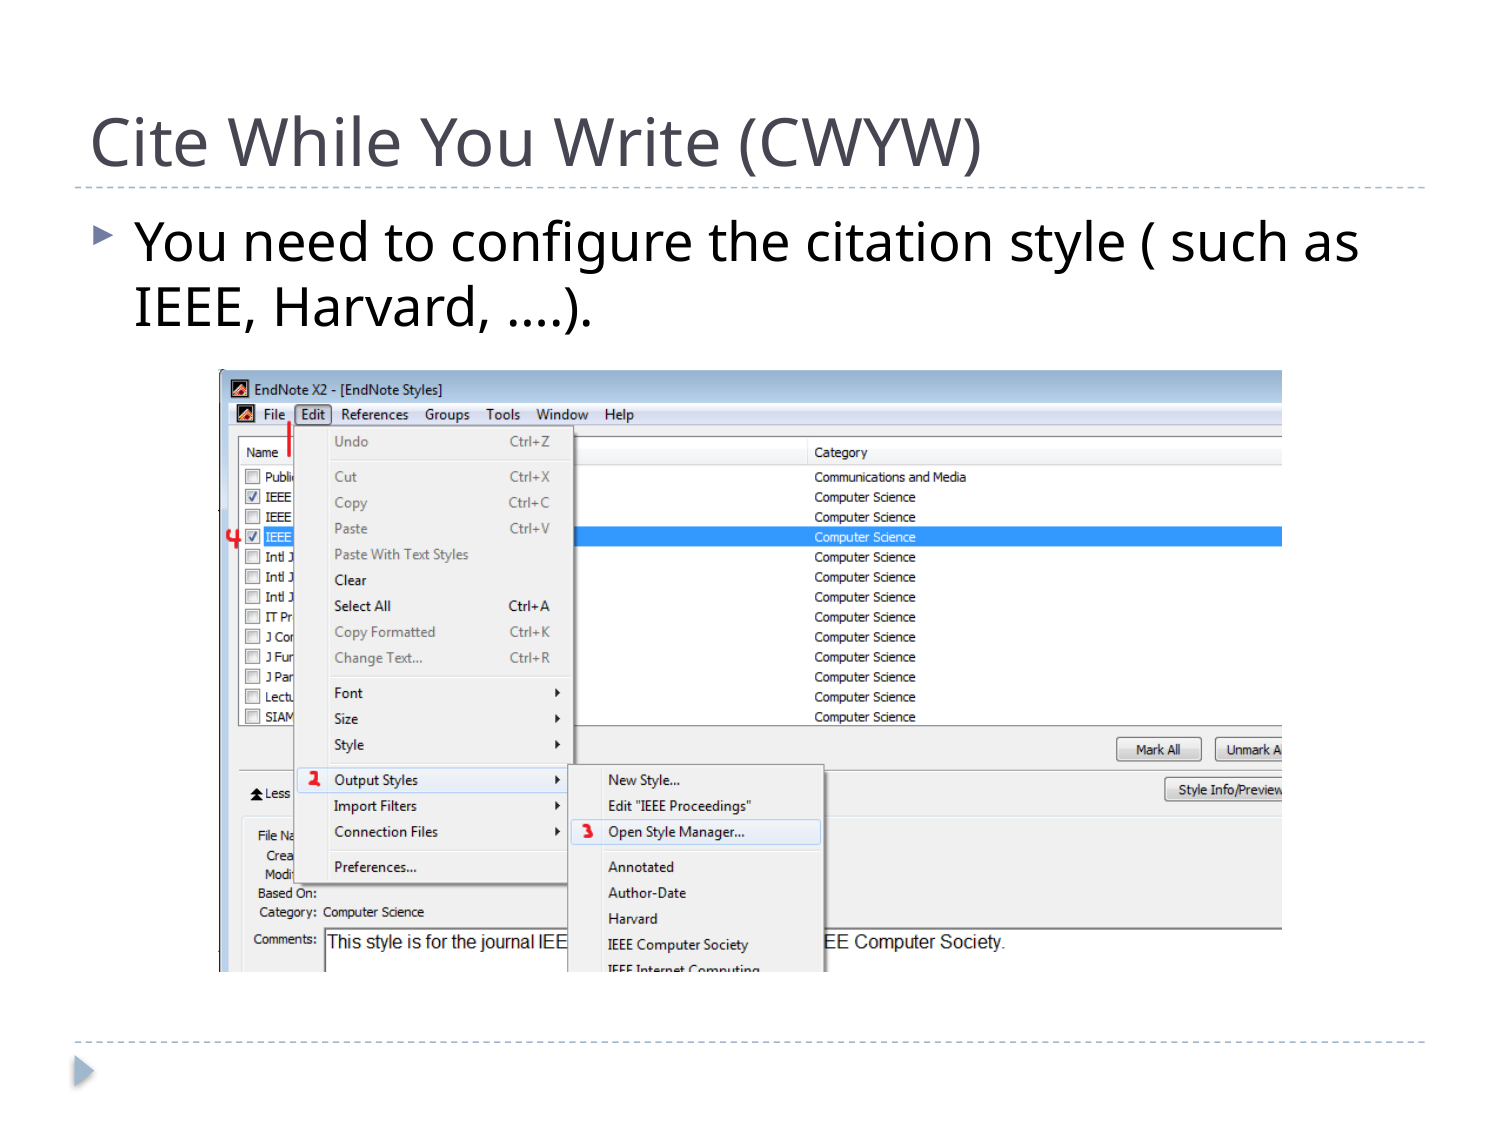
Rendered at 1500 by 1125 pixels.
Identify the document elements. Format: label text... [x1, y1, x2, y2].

picture [218, 369, 1282, 972]
list You need to configure the citation style ( such as IEEE, Harvard, ….). [75, 200, 1425, 1010]
title Cite While You Write (CWYW) [75, 24, 1425, 188]
